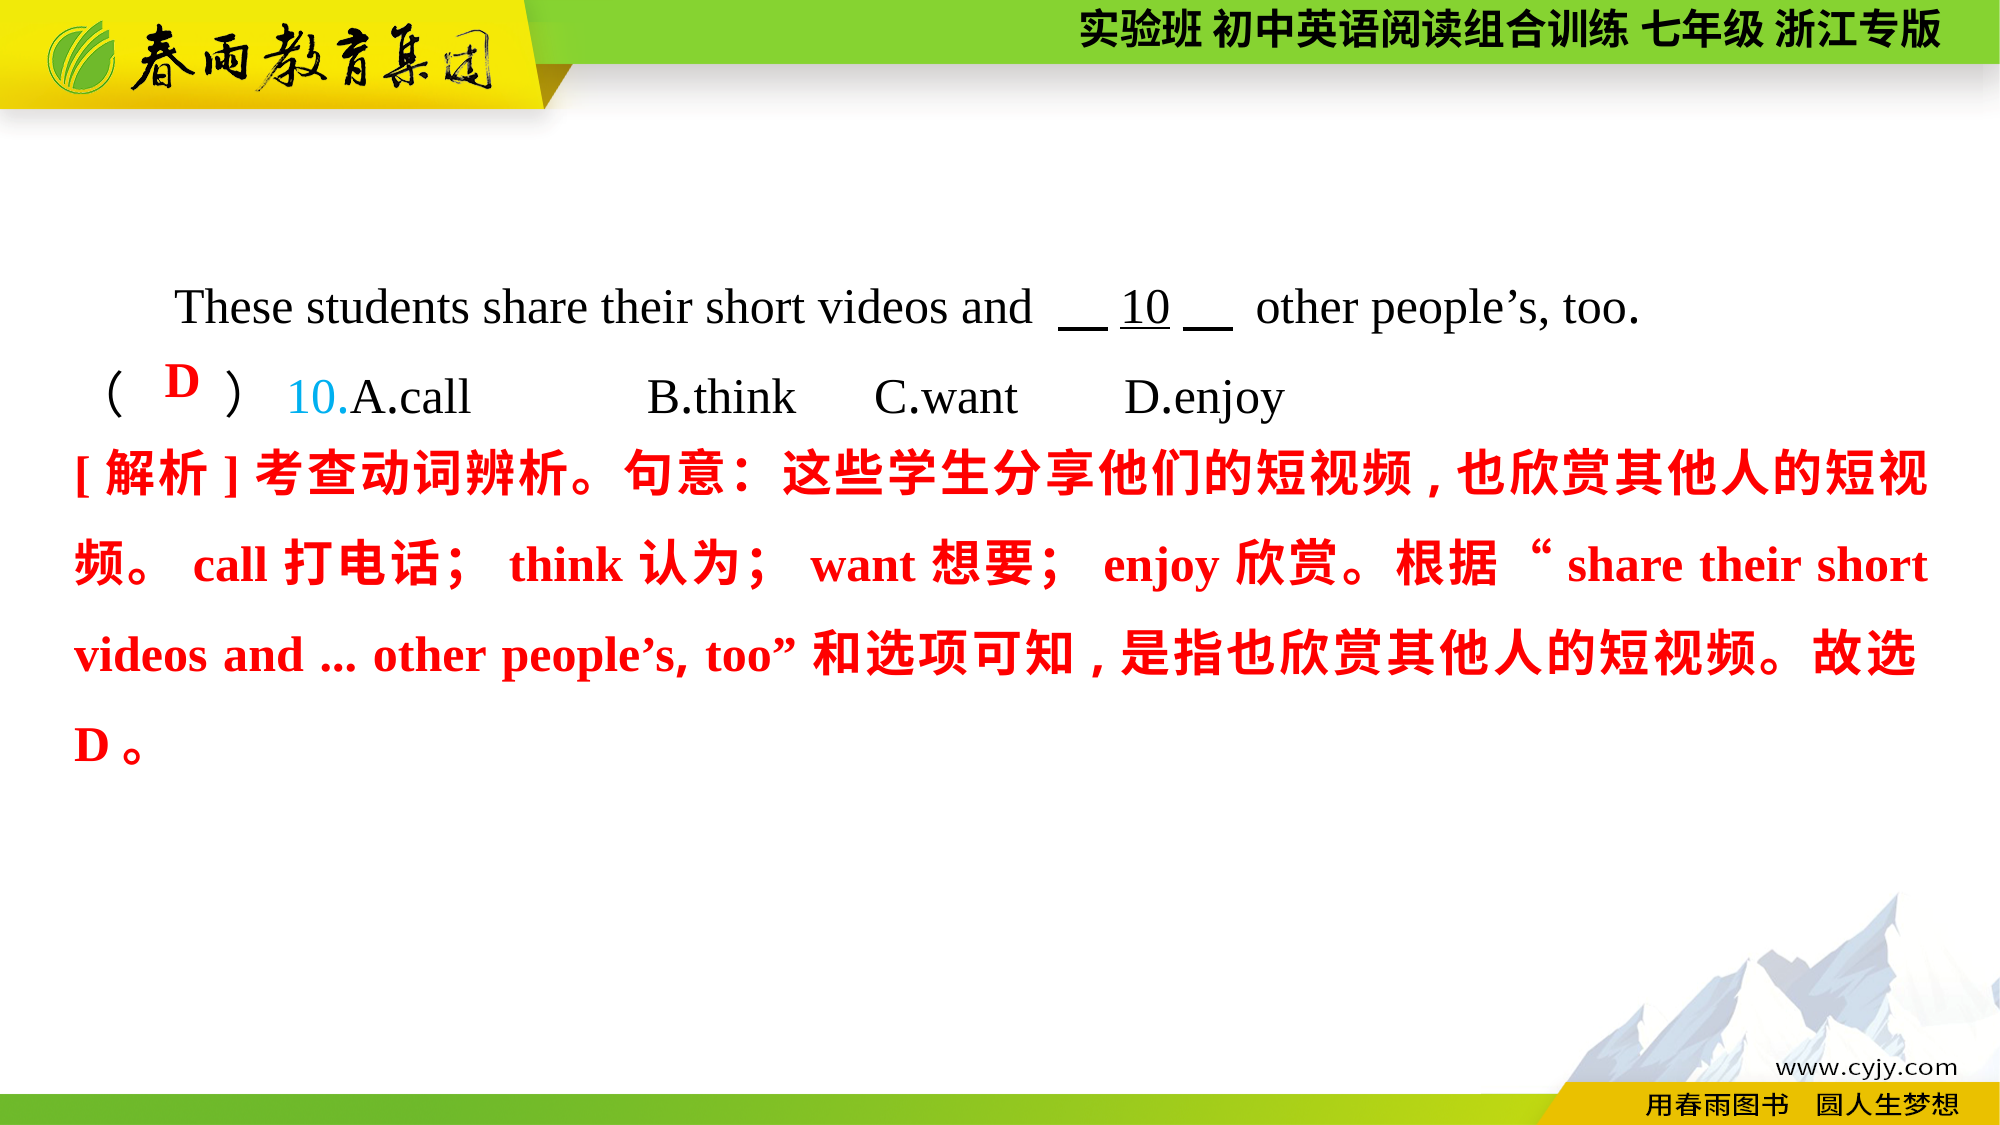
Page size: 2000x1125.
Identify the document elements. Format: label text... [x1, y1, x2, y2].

text_box D [149, 339, 216, 404]
text_box [解析]考查动词辨析。句意：这些学生分享他们的短视频,也欣赏其他人的短视频。call打电话；think认为；want想要；enjoy欣赏。根据“share their short videos and ... other people’s, too”和选项可知,是指也欣赏其他人的短视频。故选D。 [59, 404, 1944, 780]
picture [0, 0, 2000, 1125]
list These students share their short videos and 10 other people’s, too. （ ）10.A.call B.think C.want D.enjoy [59, 235, 1944, 404]
